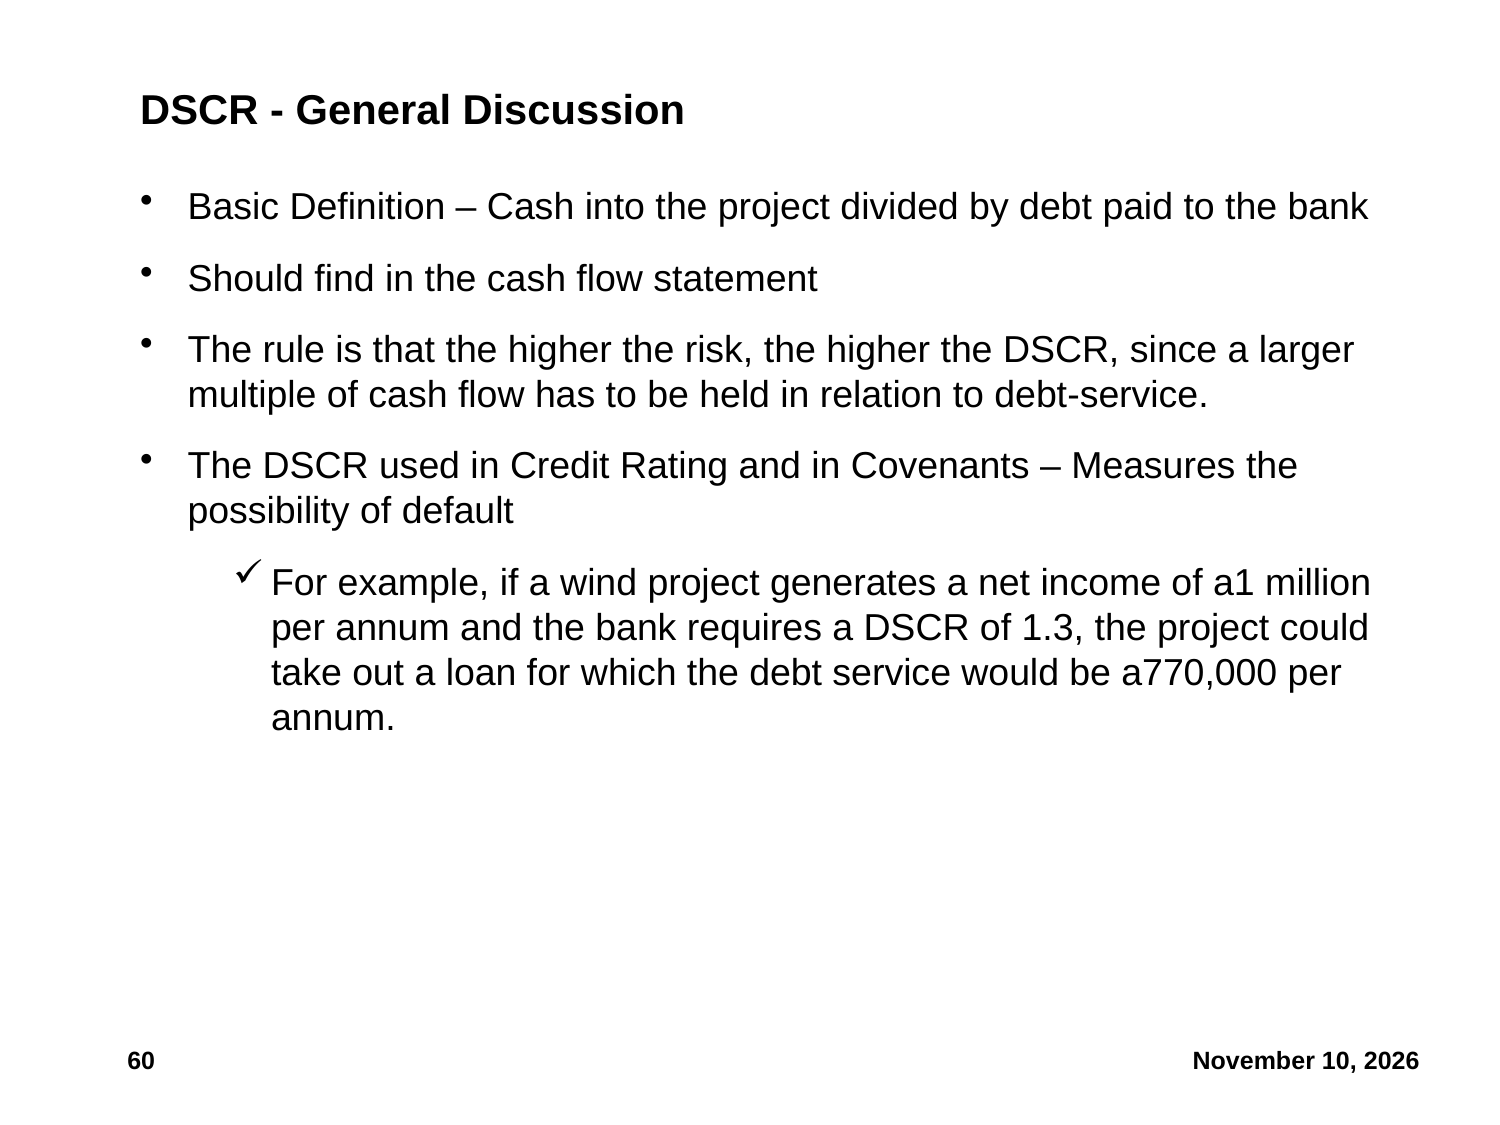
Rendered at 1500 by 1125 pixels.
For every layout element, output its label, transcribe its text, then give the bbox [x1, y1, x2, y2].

list Basic Definition – Cash into the project divided by debt paid to the bank Should find in the cash flow statement The rule is that the higher the risk, the higher the DSCR, since a larger multiple of cash flow has to be held in relation to debt-service. The DSCR used in Credit Rating and in Covenants – Measures the possibility of default For example, if a wind project generates a net income of a1 million per annum and the bank requires a DSCR of 1.3, the project could take out a loan for which the debt service would be a770,000 per annum. [124, 174, 1413, 1001]
title DSCR - General Discussion [124, 74, 1376, 174]
